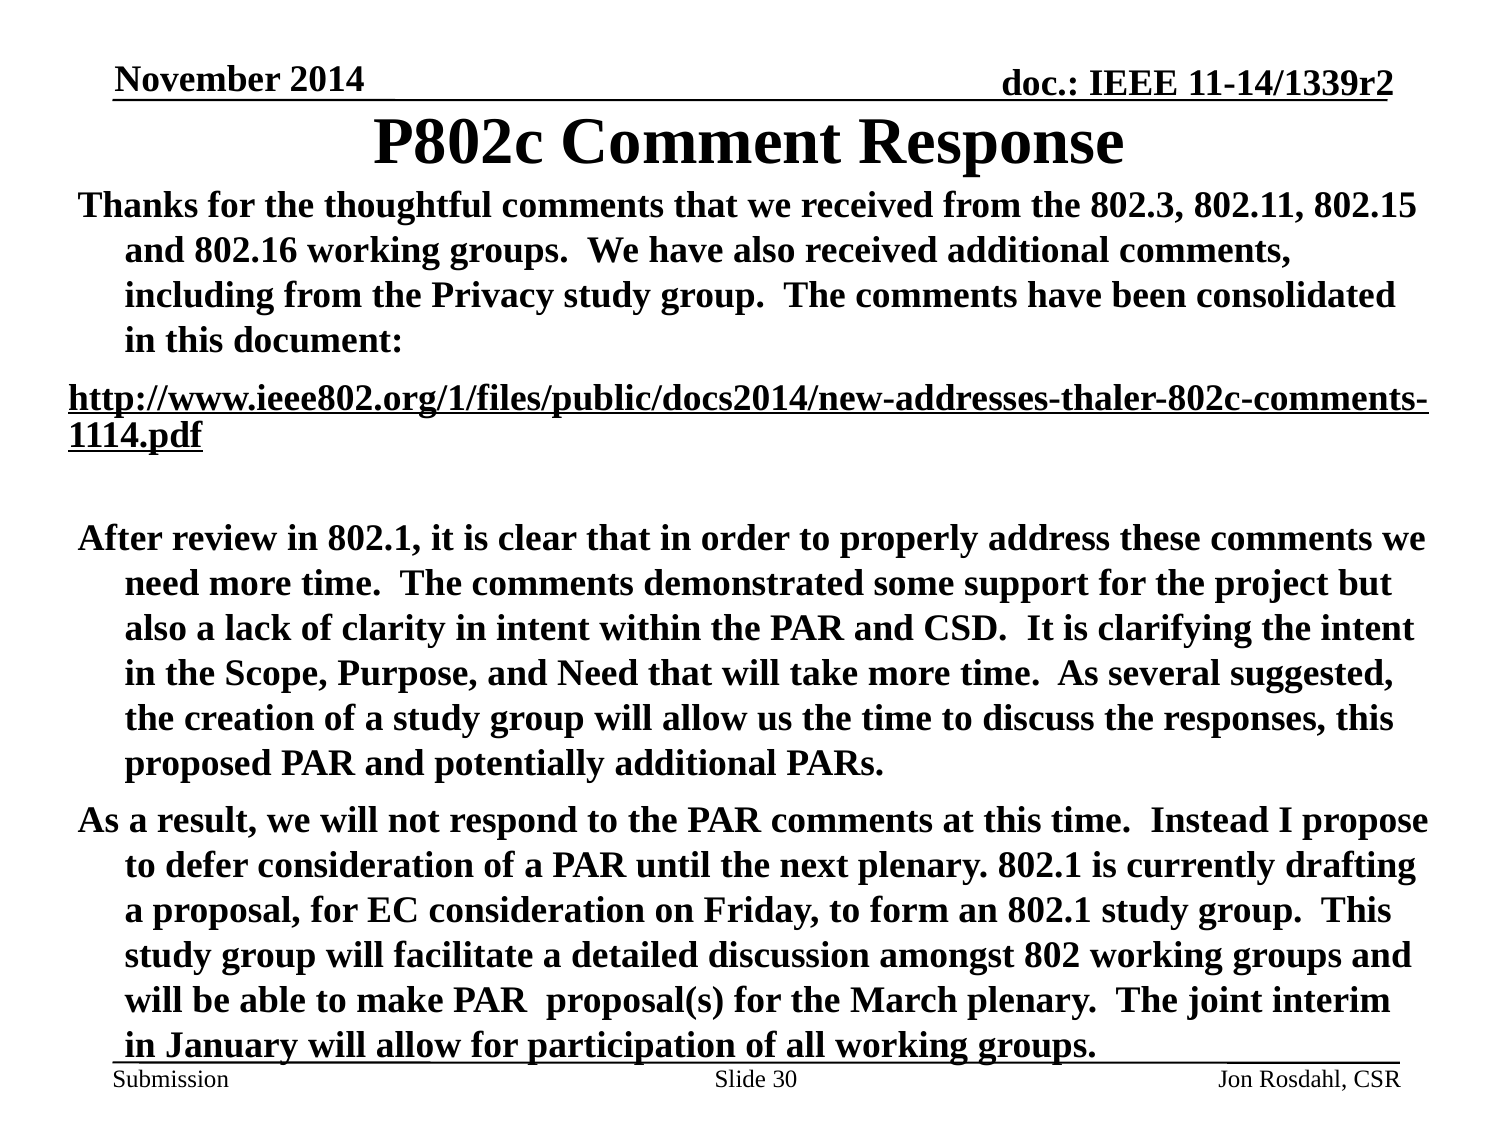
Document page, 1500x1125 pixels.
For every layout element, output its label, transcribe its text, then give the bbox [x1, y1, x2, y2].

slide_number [114, 54, 423, 100]
list Thanks for the thoughtful comments that we received from the 802.3, 802.11, 802.15 and 802.16 working groups. We have also received additional comments, including from the Privacy study group. The comments have been consolidated in this document: http://www.ieee802.org/1/files/public/docs2014/new-addresses-thaler-802c-comments-1114.pdf After review in 802.1, it is clear that in order to properly address these comments we need more time. The comments demonstrated some support for the project but also a lack of clarity in intent within the PAR and CSD. It is clarifying the intent in the Scope, Purpose, and Need that will take more time. As several suggested, the creation of a study group will allow us the time to discuss the responses, this proposed PAR and potentially additional PARs. As a result, we will not respond to the PAR comments at this time. Instead I propose to defer consideration of a PAR until the next plenary. 802.1 is currently drafting a proposal, for EC consideration on Friday, to form an 802.1 study group. This study group will facilitate a detailed discussion amongst 802 working groups and will be able to make PAR proposal(s) for the March plenary. The joint interim in January will allow for participation of all working groups. [52, 172, 1448, 1059]
title P802c Comment Response [112, 112, 1388, 162]
footer Jon Rosdahl, CSR [878, 1061, 1402, 1093]
slide_number Slide 30 [712, 1061, 800, 1123]
